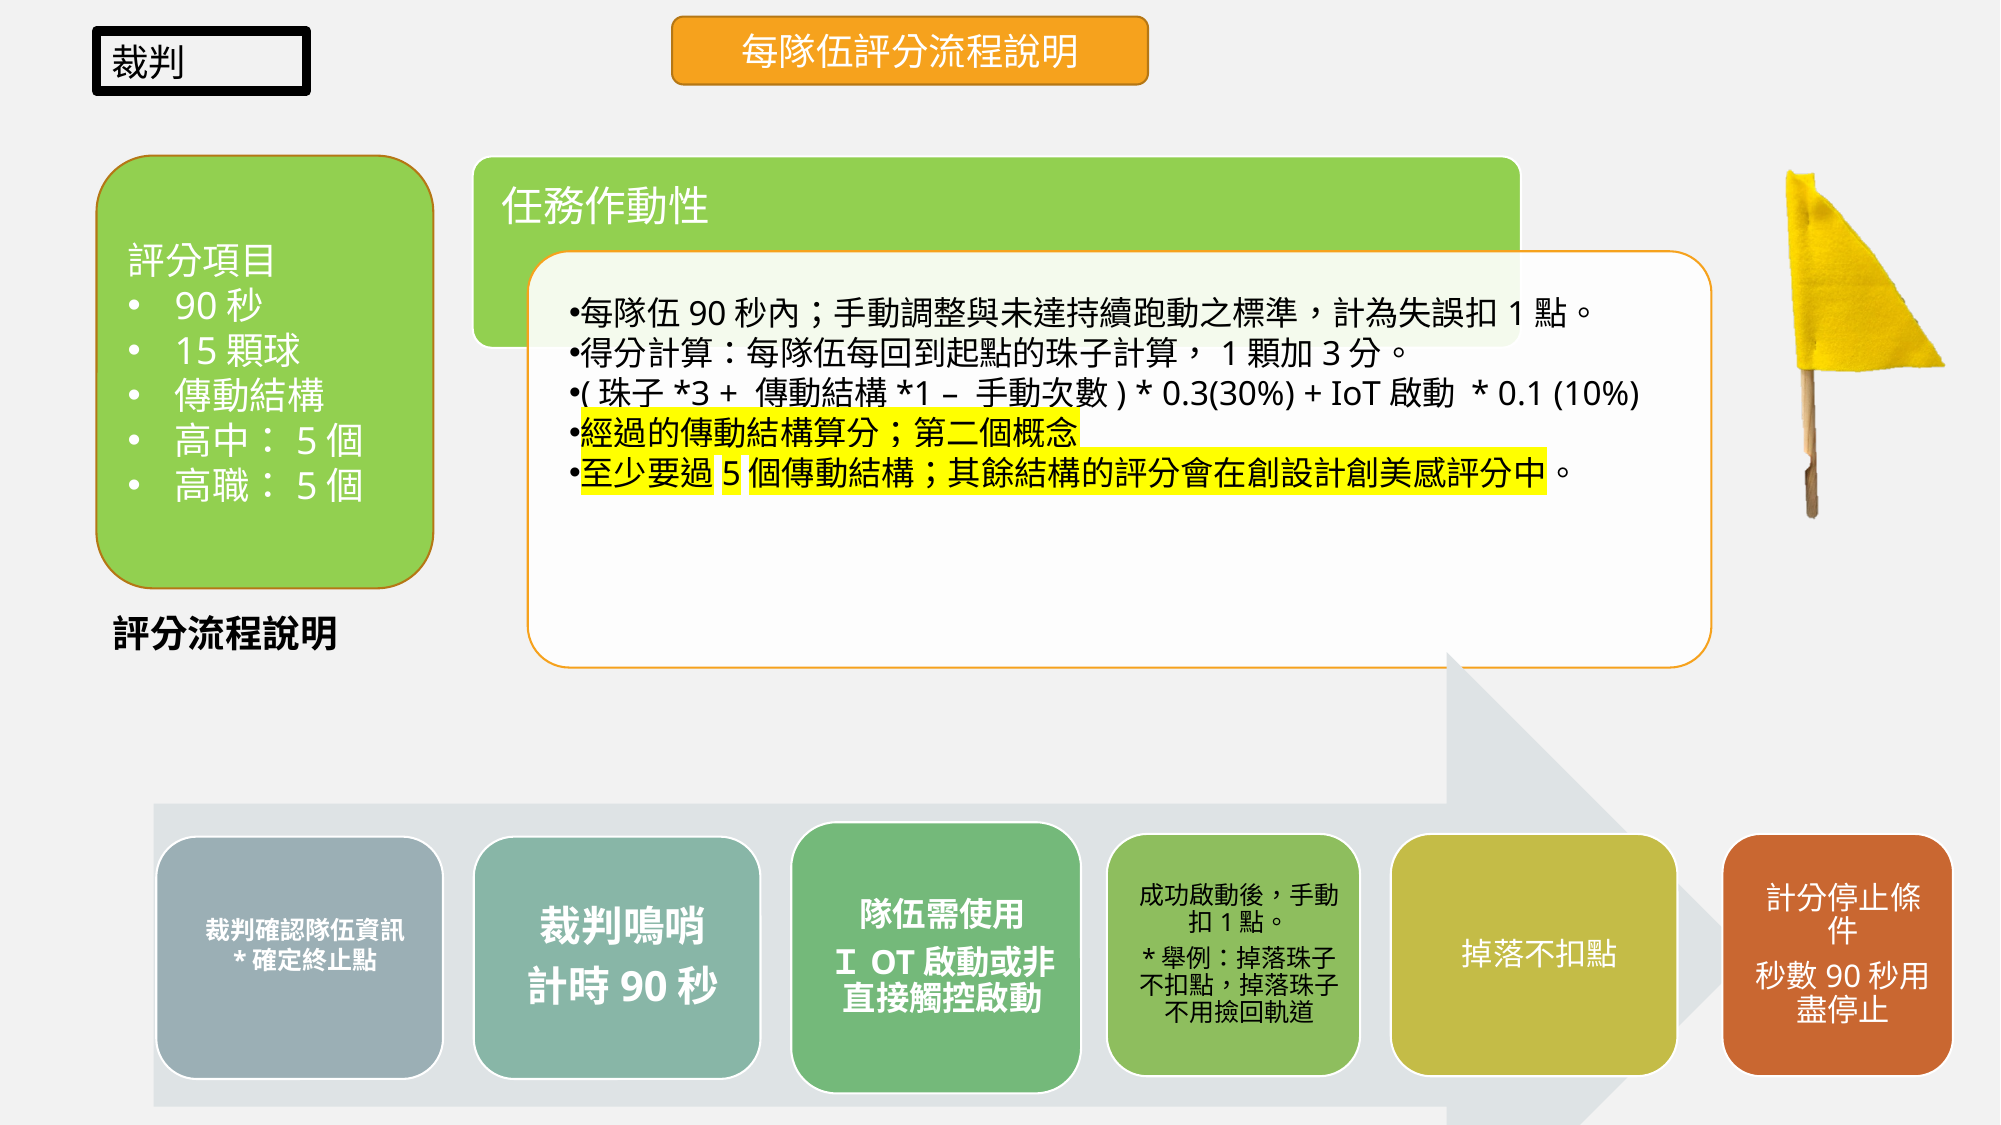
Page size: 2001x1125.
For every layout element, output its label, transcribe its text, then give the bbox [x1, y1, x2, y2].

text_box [96, 16, 1796, 589]
text_box 評分流程說明 [97, 602, 353, 663]
picture [1705, 148, 2000, 542]
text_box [106, 652, 1984, 1125]
